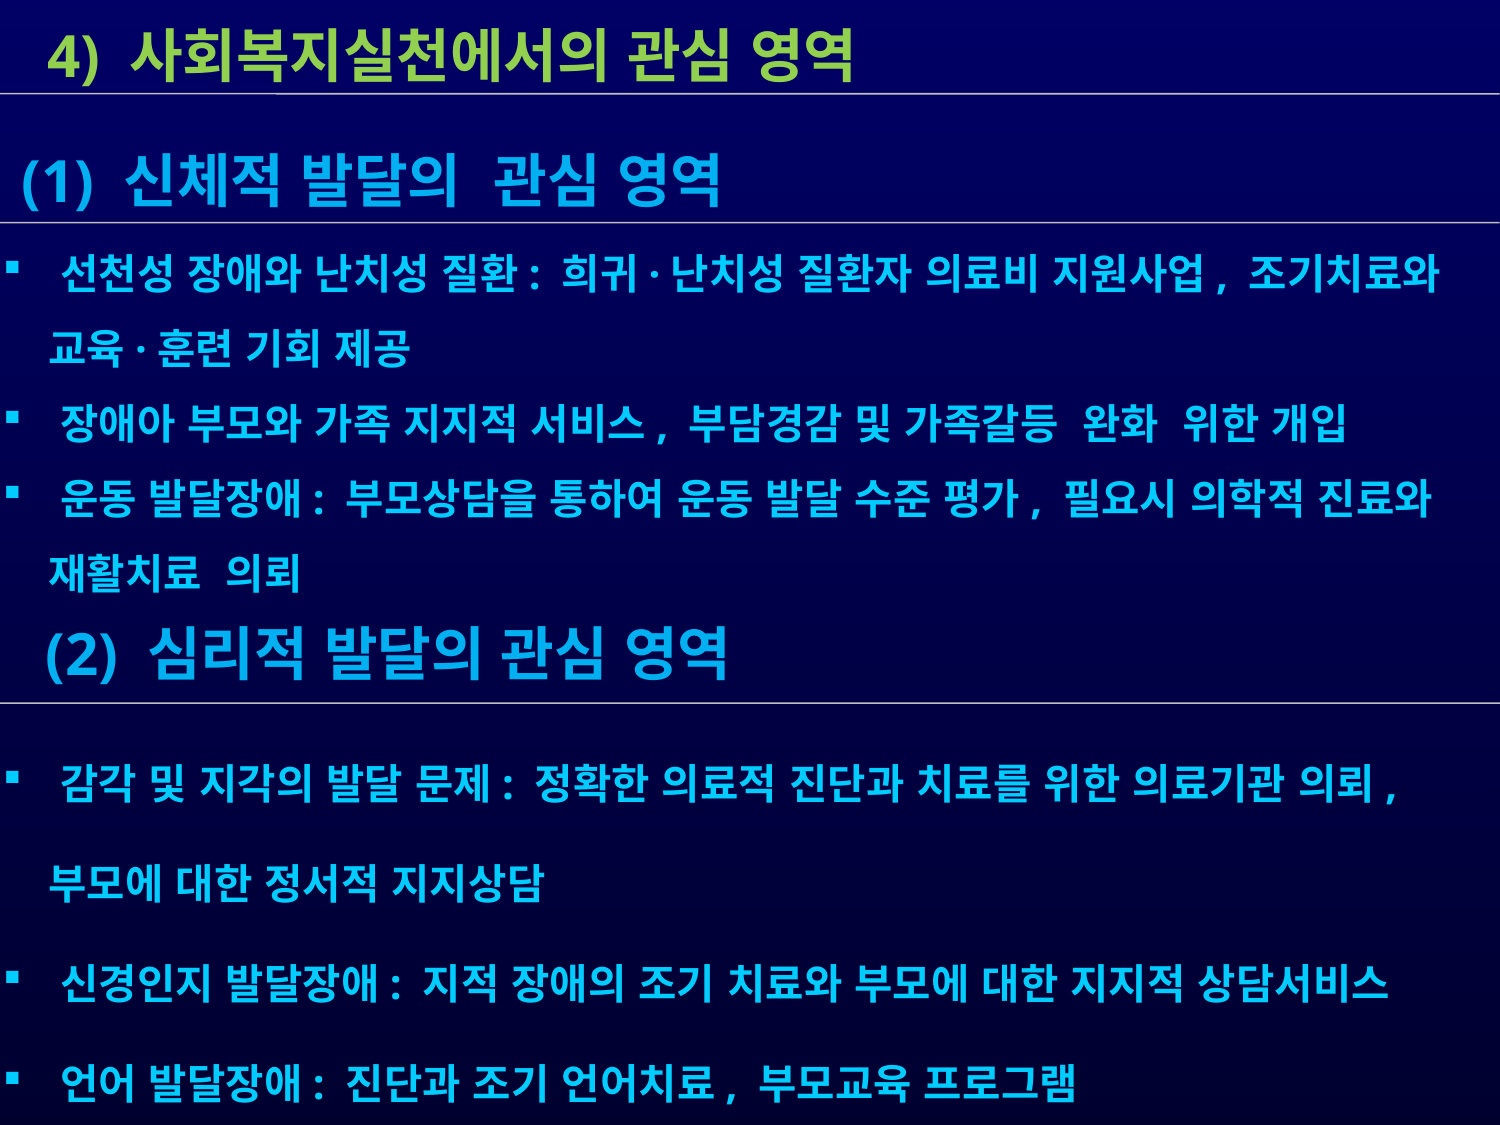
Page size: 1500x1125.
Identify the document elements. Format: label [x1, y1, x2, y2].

text_box [0, 11, 1500, 1120]
